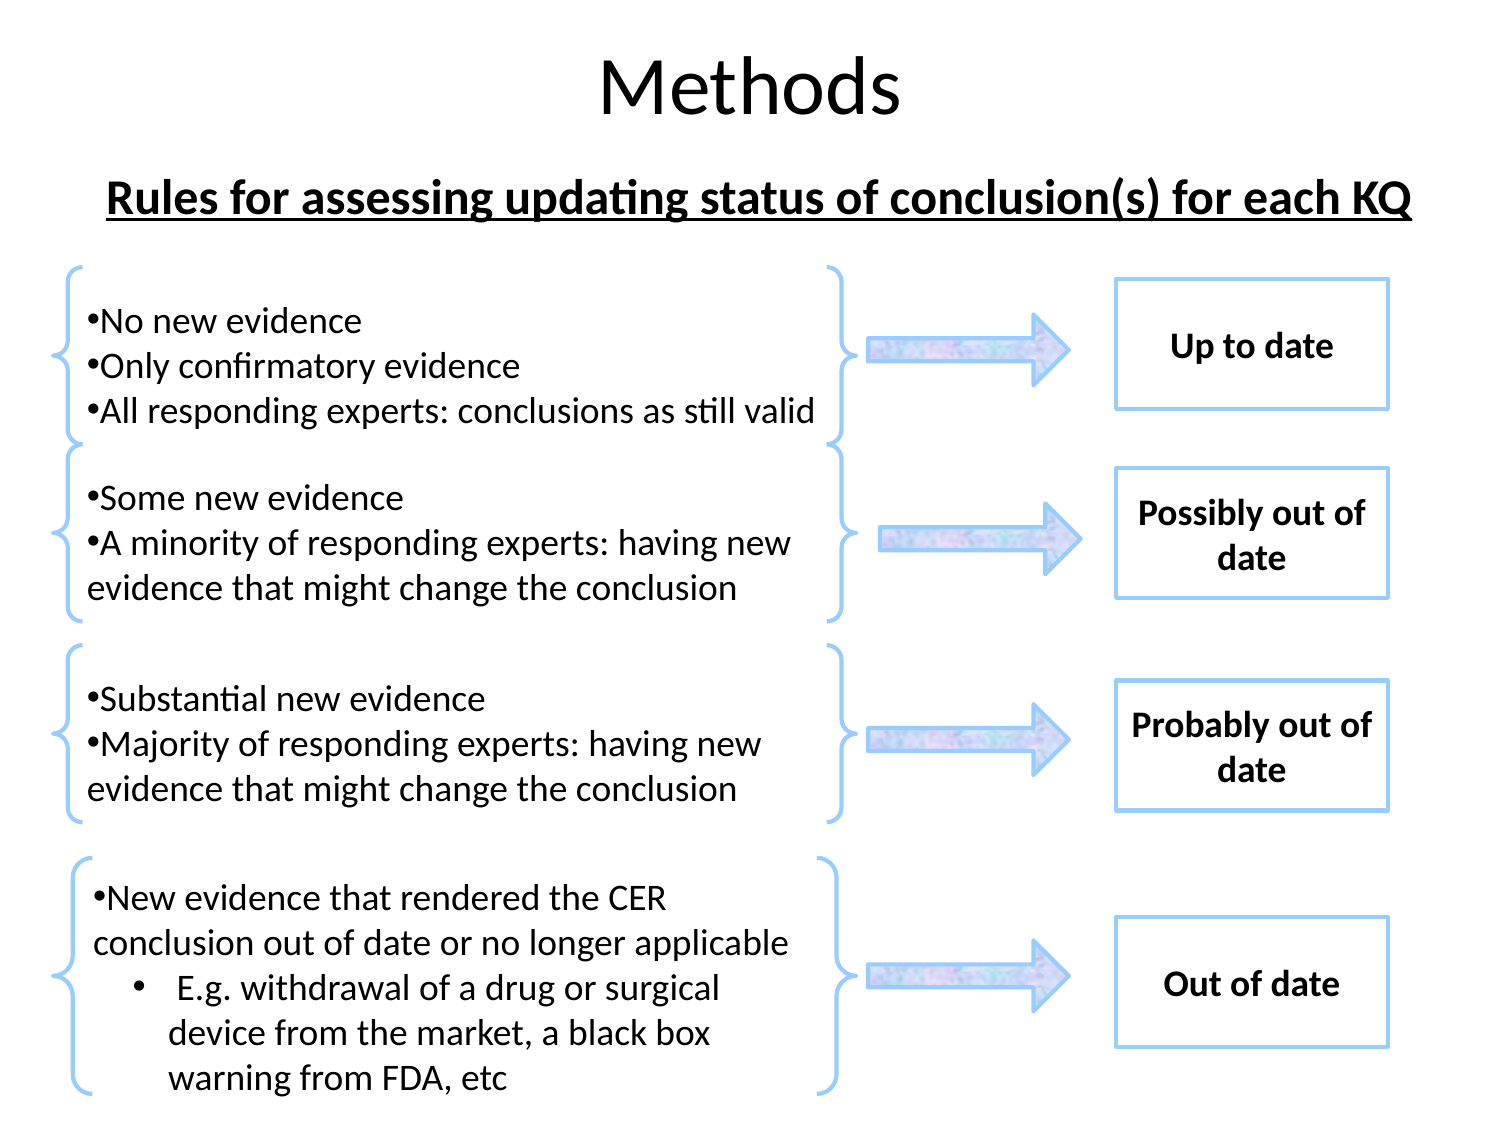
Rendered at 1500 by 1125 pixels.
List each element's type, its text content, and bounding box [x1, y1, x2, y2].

title Methods Rules for assessing updating status of conclusion(s) for each KQ [53, 19, 1447, 244]
text_box Up to date [1114, 277, 1390, 411]
text_box [865, 312, 1071, 388]
text_box [865, 938, 1071, 1014]
text_box Some new evidence A minority of responding experts: having new evidence that might change the conclusion [52, 443, 858, 623]
text_box New evidence that rendered the CER conclusion out of date or no longer applicable E.g. withdrawal of a drug or surgical device from the market, a black box warning from FDA, etc [52, 857, 858, 1095]
text_box Probably out of date [1114, 678, 1390, 813]
text_box Out of date [1114, 915, 1390, 1049]
text_box No new evidence Only confirmatory evidence All responding experts: conclusions as still valid [52, 266, 858, 444]
text_box Possibly out of date [1114, 466, 1390, 600]
text_box [877, 501, 1083, 577]
text_box Substantial new evidence Majority of responding experts: having new evidence that might change the conclusion [52, 644, 858, 824]
text_box [865, 702, 1071, 777]
